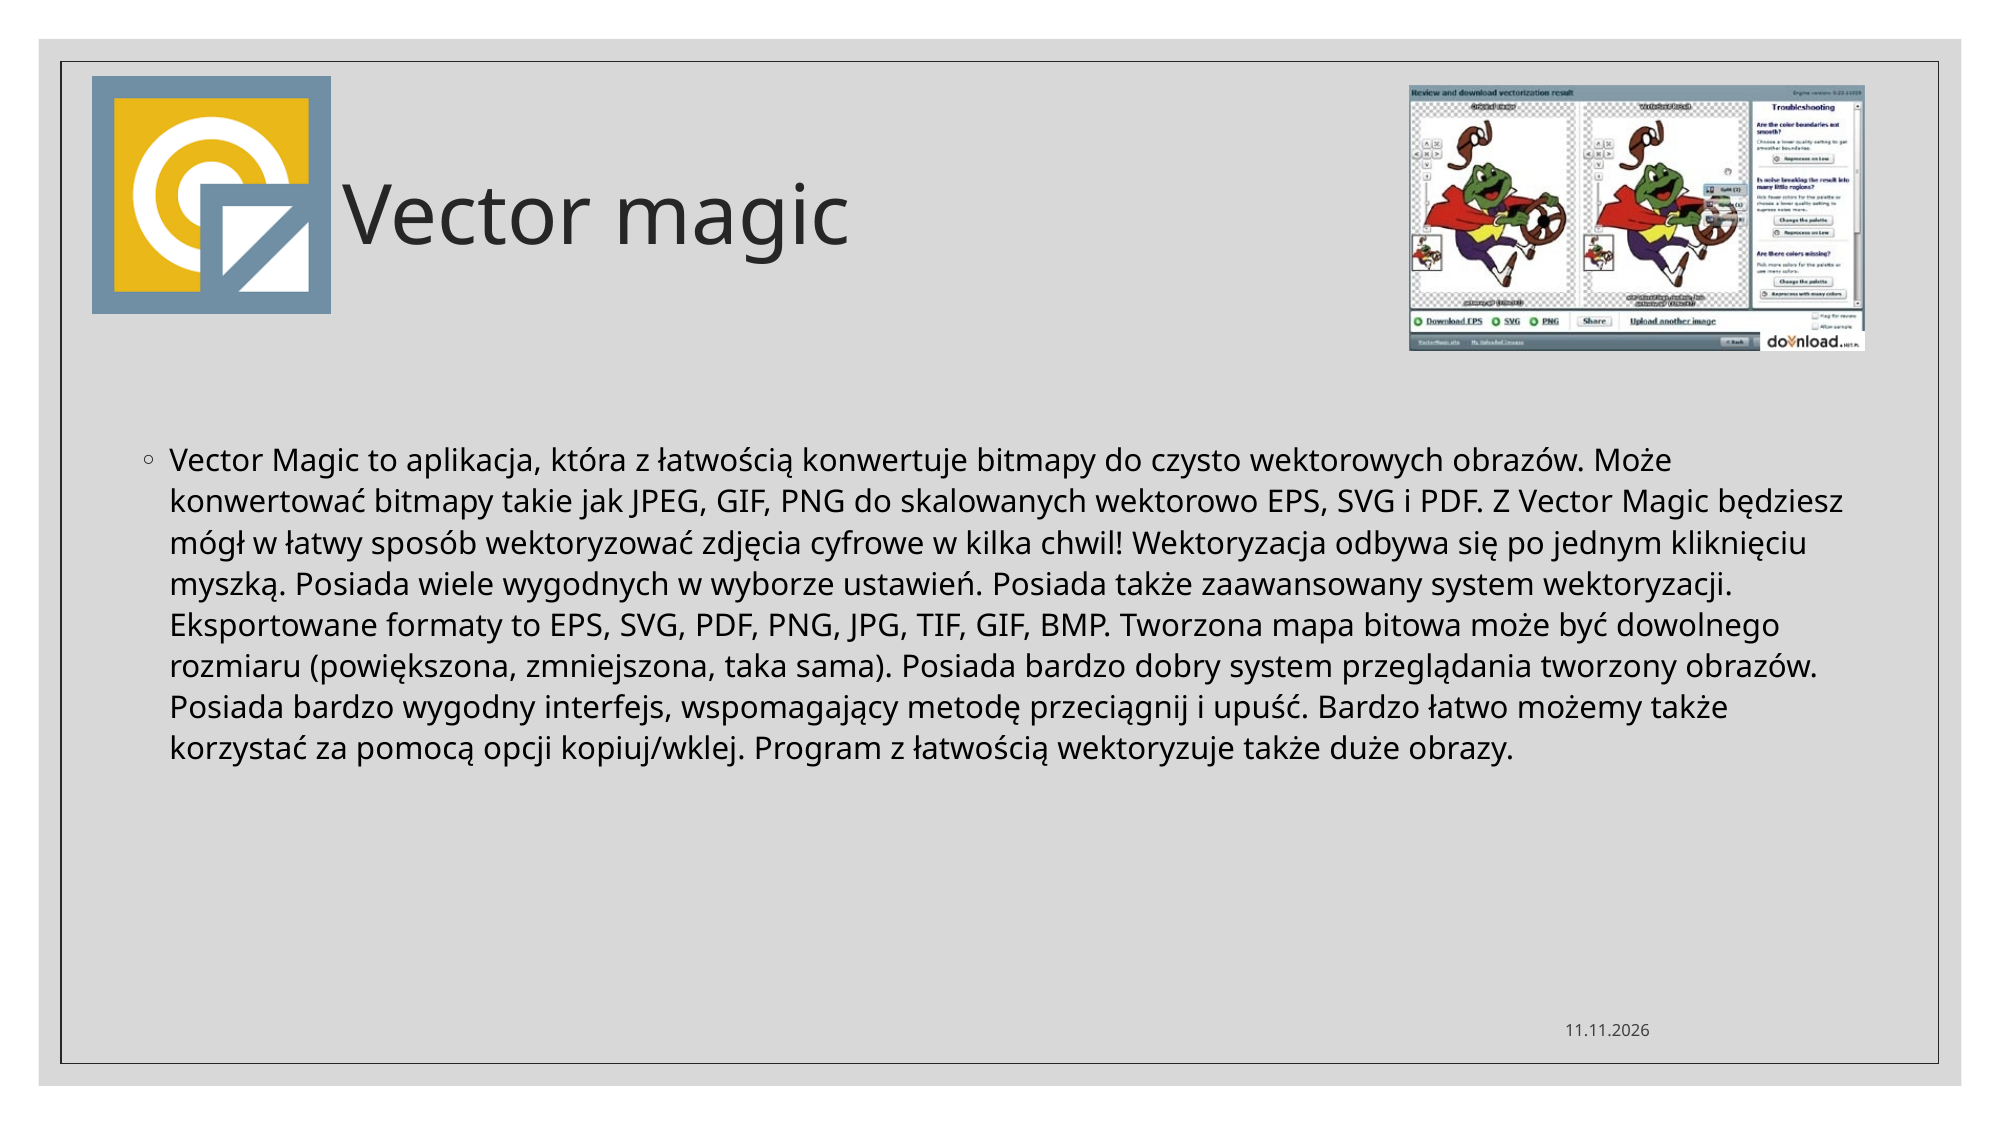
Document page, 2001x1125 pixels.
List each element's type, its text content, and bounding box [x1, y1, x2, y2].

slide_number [1190, 990, 1665, 1050]
picture [92, 76, 331, 314]
title Vector magic [174, 105, 1403, 331]
picture [1409, 85, 1865, 351]
list Vector Magic to aplikacja, która z łatwością konwertuje bitmapy do czysto wektorowych obrazów. Może konwertować bitmapy takie jak JPEG, GIF, PNG do skalowanych wektorowo EPS, SVG i PDF. Z Vector Magic będziesz mógł w łatwy sposób wektoryzować zdjęcia cyfrowe w kilka chwil! Wektoryzacja odbywa się po jednym kliknięciu myszką. Posiada wiele wygodnych w wyborze ustawień. Posiada także zaawansowany system wektoryzacji. Eksportowane formaty to EPS, SVG, PDF, PNG, JPG, TIF, GIF, BMP. Tworzona mapa bitowa może być dowolnego rozmiaru (powiększona, zmniejszona, taka sama). Posiada bardzo dobry system przeglądania tworzony obrazów. Posiada bardzo wygodny interfejs, wspomagający metodę przeciągnij i upuść. Bardzo łatwo możemy także korzystać za pomocą opcji kopiuj/wklej. Program z łatwością wektoryzuje także duże obrazy. [124, 429, 1876, 1092]
